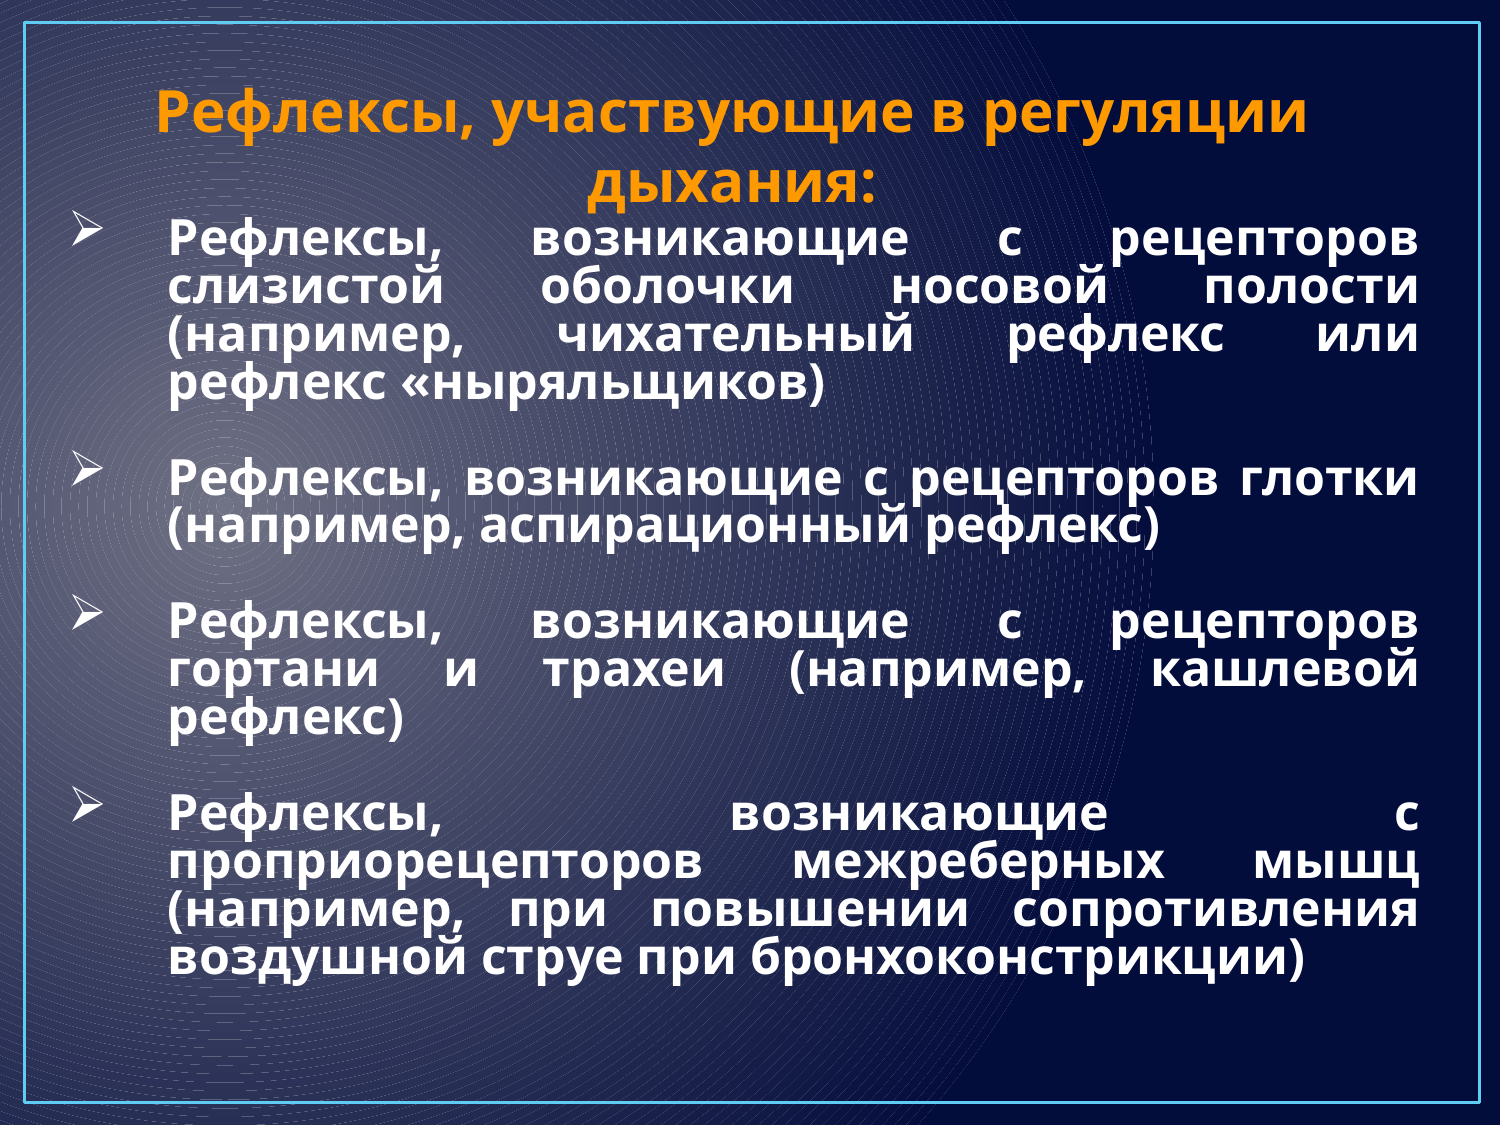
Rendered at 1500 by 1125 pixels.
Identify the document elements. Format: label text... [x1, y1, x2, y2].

text_box Рефлексы, возникающие с рецепторов слизистой оболочки носовой полости (например, чихательный рефлекс или рефлекс «ныряльщиков) Рефлексы, возникающие с рецепторов глотки (например, аспирационный рефлекс) Рефлексы, возникающие с рецепторов гортани и трахеи (например, кашлевой рефлекс) Рефлексы, возникающие с проприорецепторов межреберных мышц (например, при повышении сопротивления воздушной струе при бронхоконстрикции) [53, 209, 1436, 992]
text_box Рефлексы, участвующие в регуляции дыхания: [112, 66, 1353, 209]
